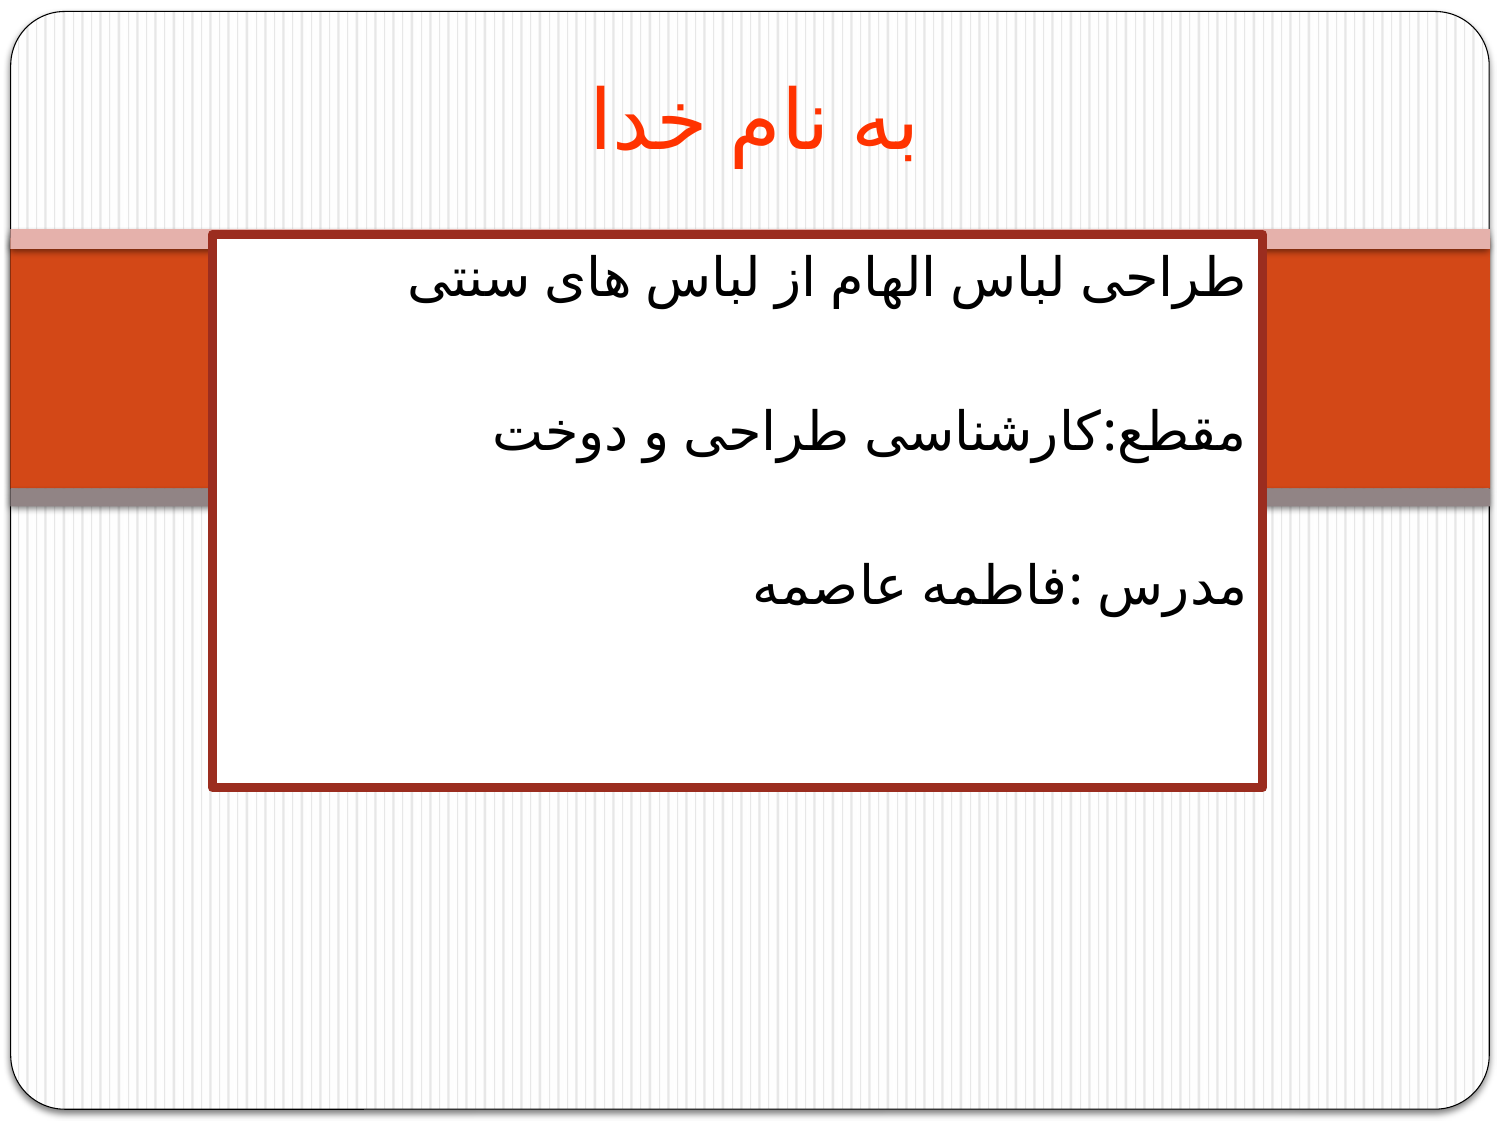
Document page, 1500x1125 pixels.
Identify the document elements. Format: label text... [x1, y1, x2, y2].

subtitle طراحی لباس الهام از لباس های سنتی مقطع:کارشناسی طراحی و دوخت مدرس :فاطمه عاصمه [211, 242, 1263, 788]
title به نام خدا [117, 0, 1393, 242]
